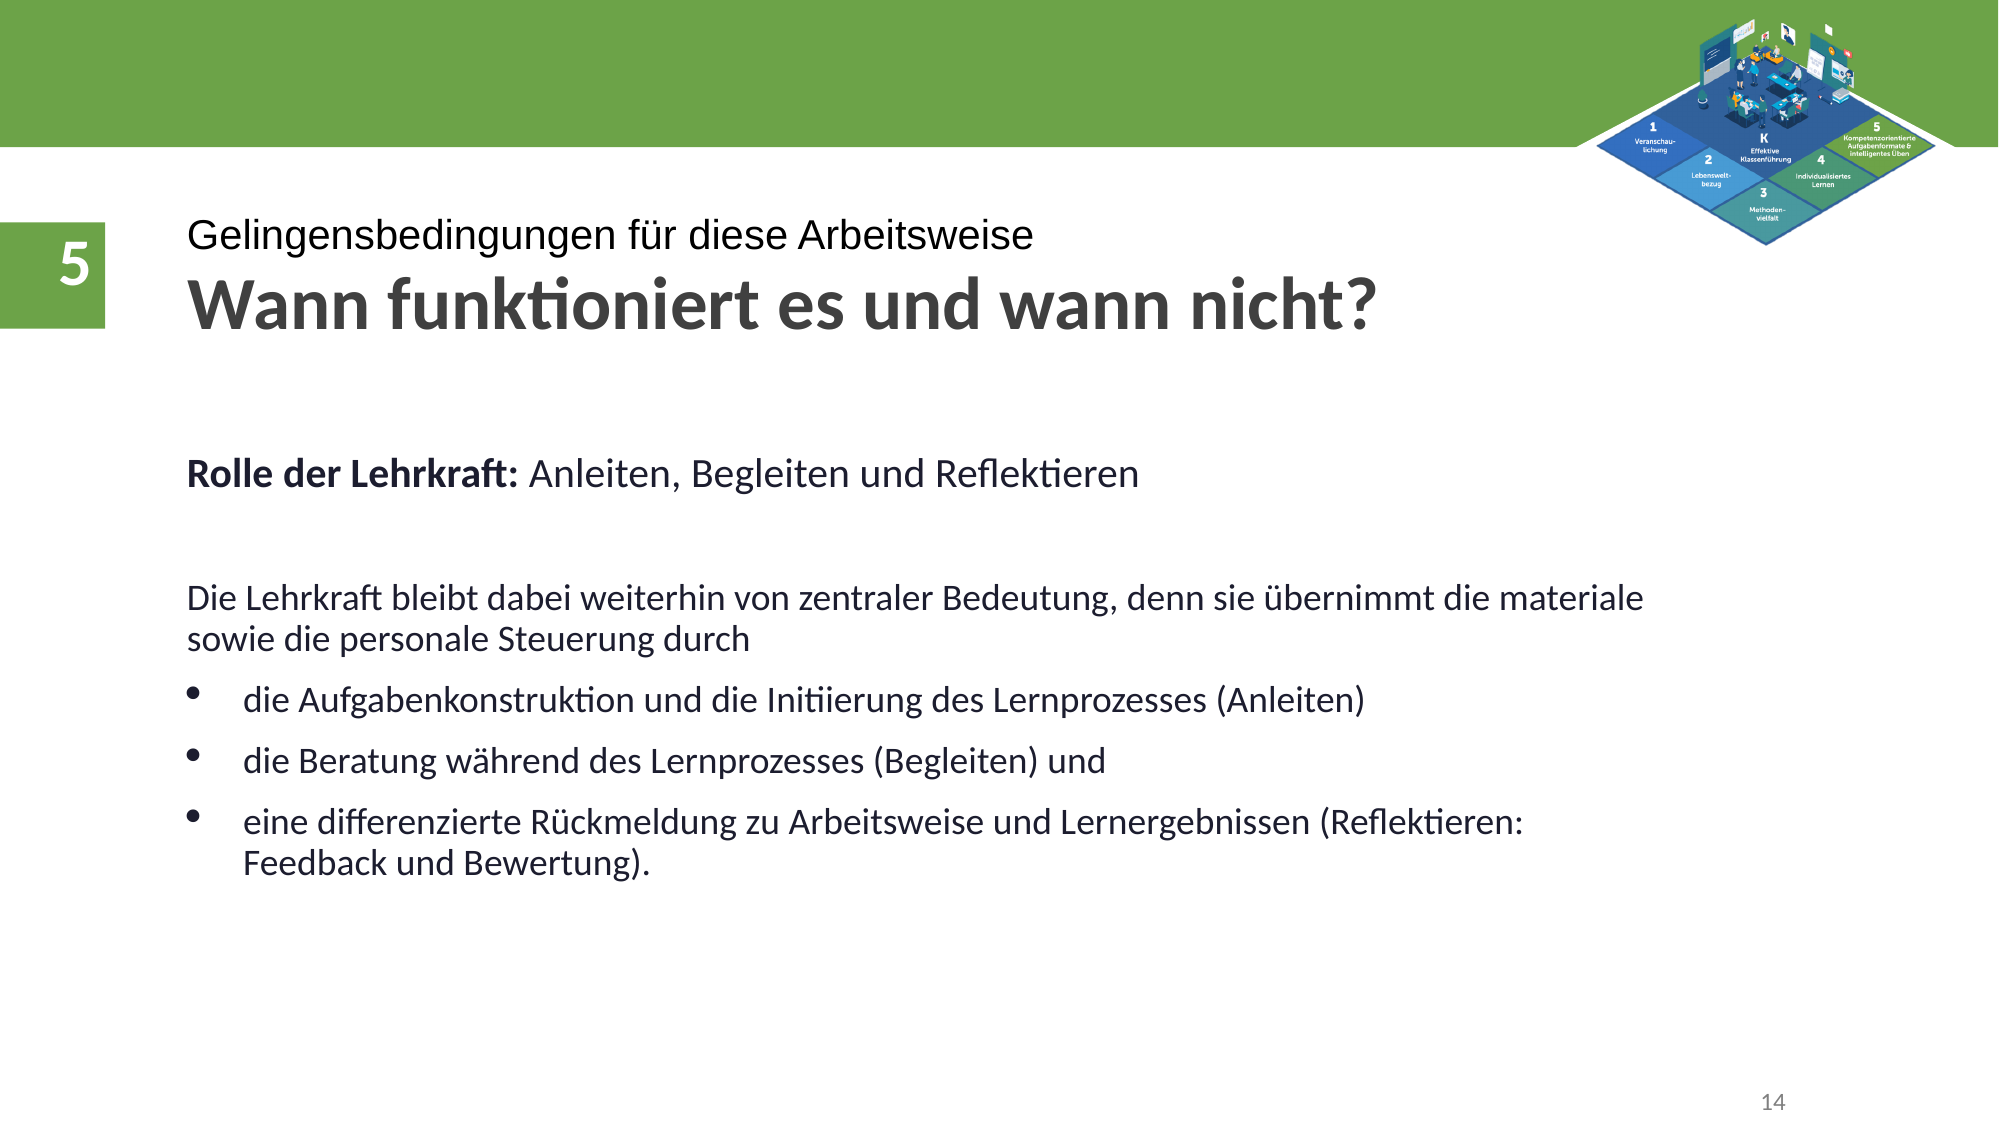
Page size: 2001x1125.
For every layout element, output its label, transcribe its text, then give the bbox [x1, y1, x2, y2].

list Wann funktioniert es und wann nicht? [172, 259, 1664, 354]
list Rolle der Lehrkraft: Anleiten, Begleiten und Reflektieren Die Lehrkraft bleibt dabei weiterhin von zentraler Bedeutung, denn sie übernimmt die materiale sowie die personale Steuerung durch die Aufgabenkonstruktion und die Initiierung des Lernprozesses (Anleiten) die Beratung während des Lernprozesses (Begleiten) und eine differenzierte Rückmeldung zu Arbeitsweise und Lernergebnissen (Reflektieren: Feedback und Bewertung). [171, 443, 1663, 1036]
list Gelingensbedingungen für diese Arbeitsweise [171, 183, 1663, 267]
slide_number 14 [1350, 1075, 1801, 1125]
picture [1589, 12, 1942, 249]
